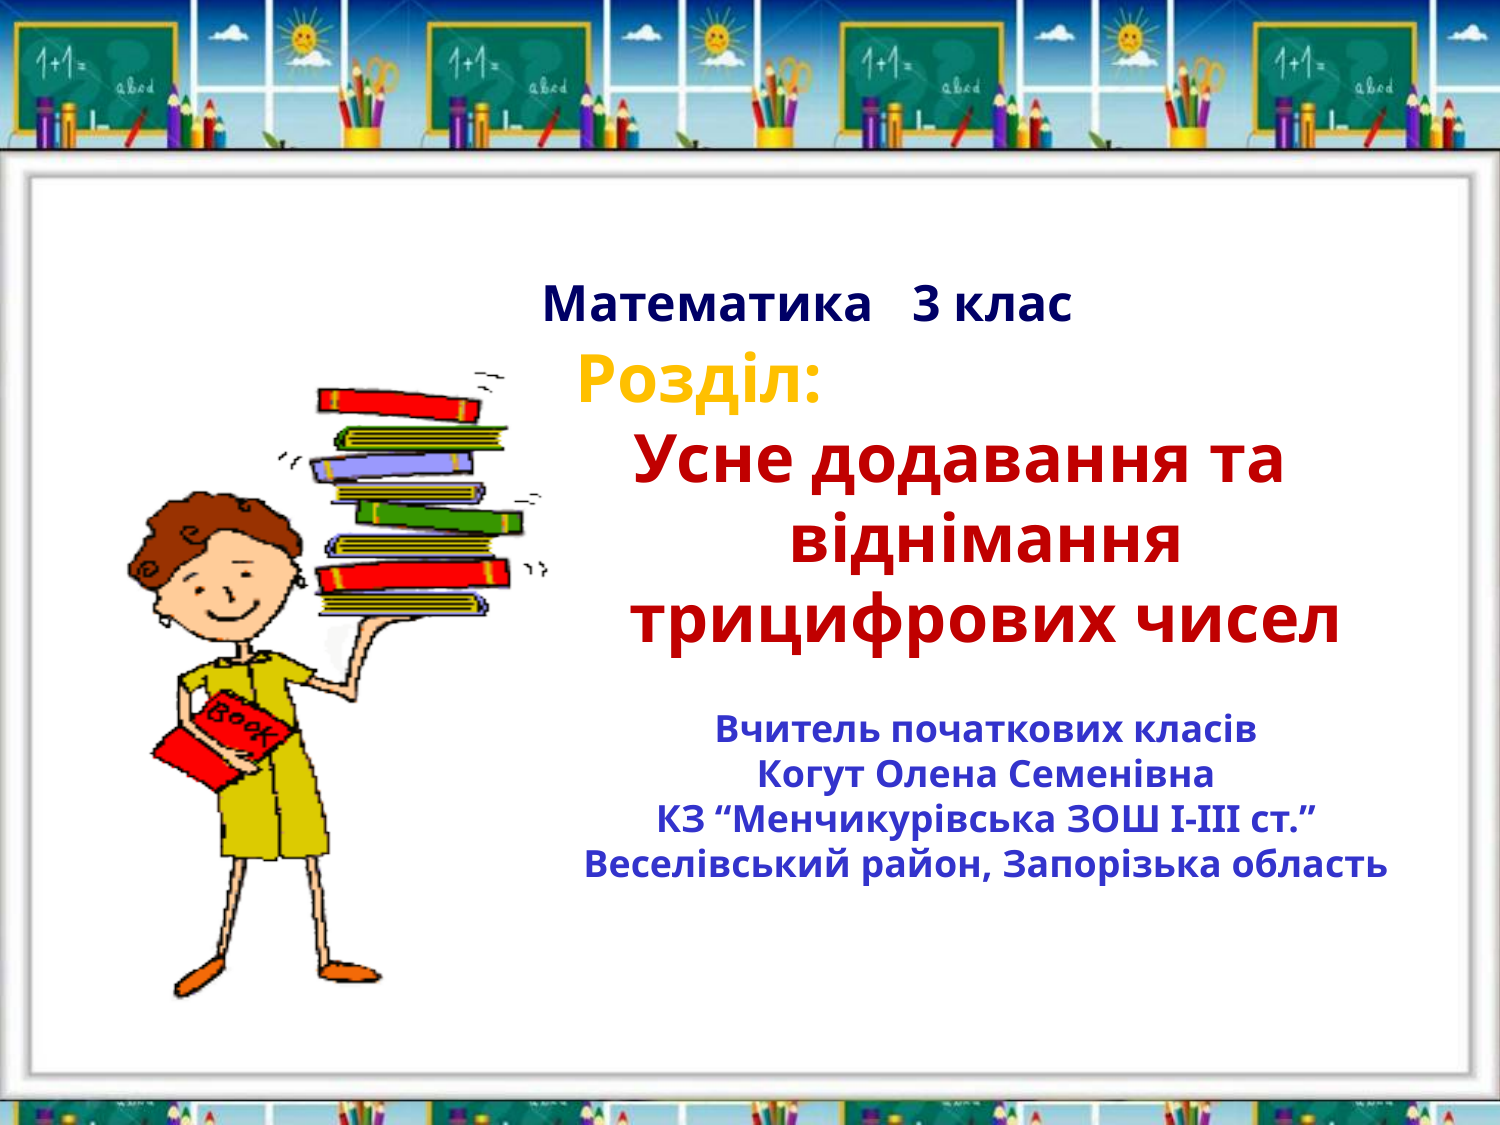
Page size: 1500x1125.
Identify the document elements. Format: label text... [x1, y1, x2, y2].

text_box Математика 3 клас [478, 255, 1164, 421]
text_box Розділ: Усне додавання та віднімання трицифрових чисел Вчитель початкових класів Когут Олена Семенівна КЗ “Менчикурівська ЗОШ І-ІІІ ст.” Веселівський район, Запорізька область [565, 328, 1412, 983]
picture [0, 0, 1500, 1125]
